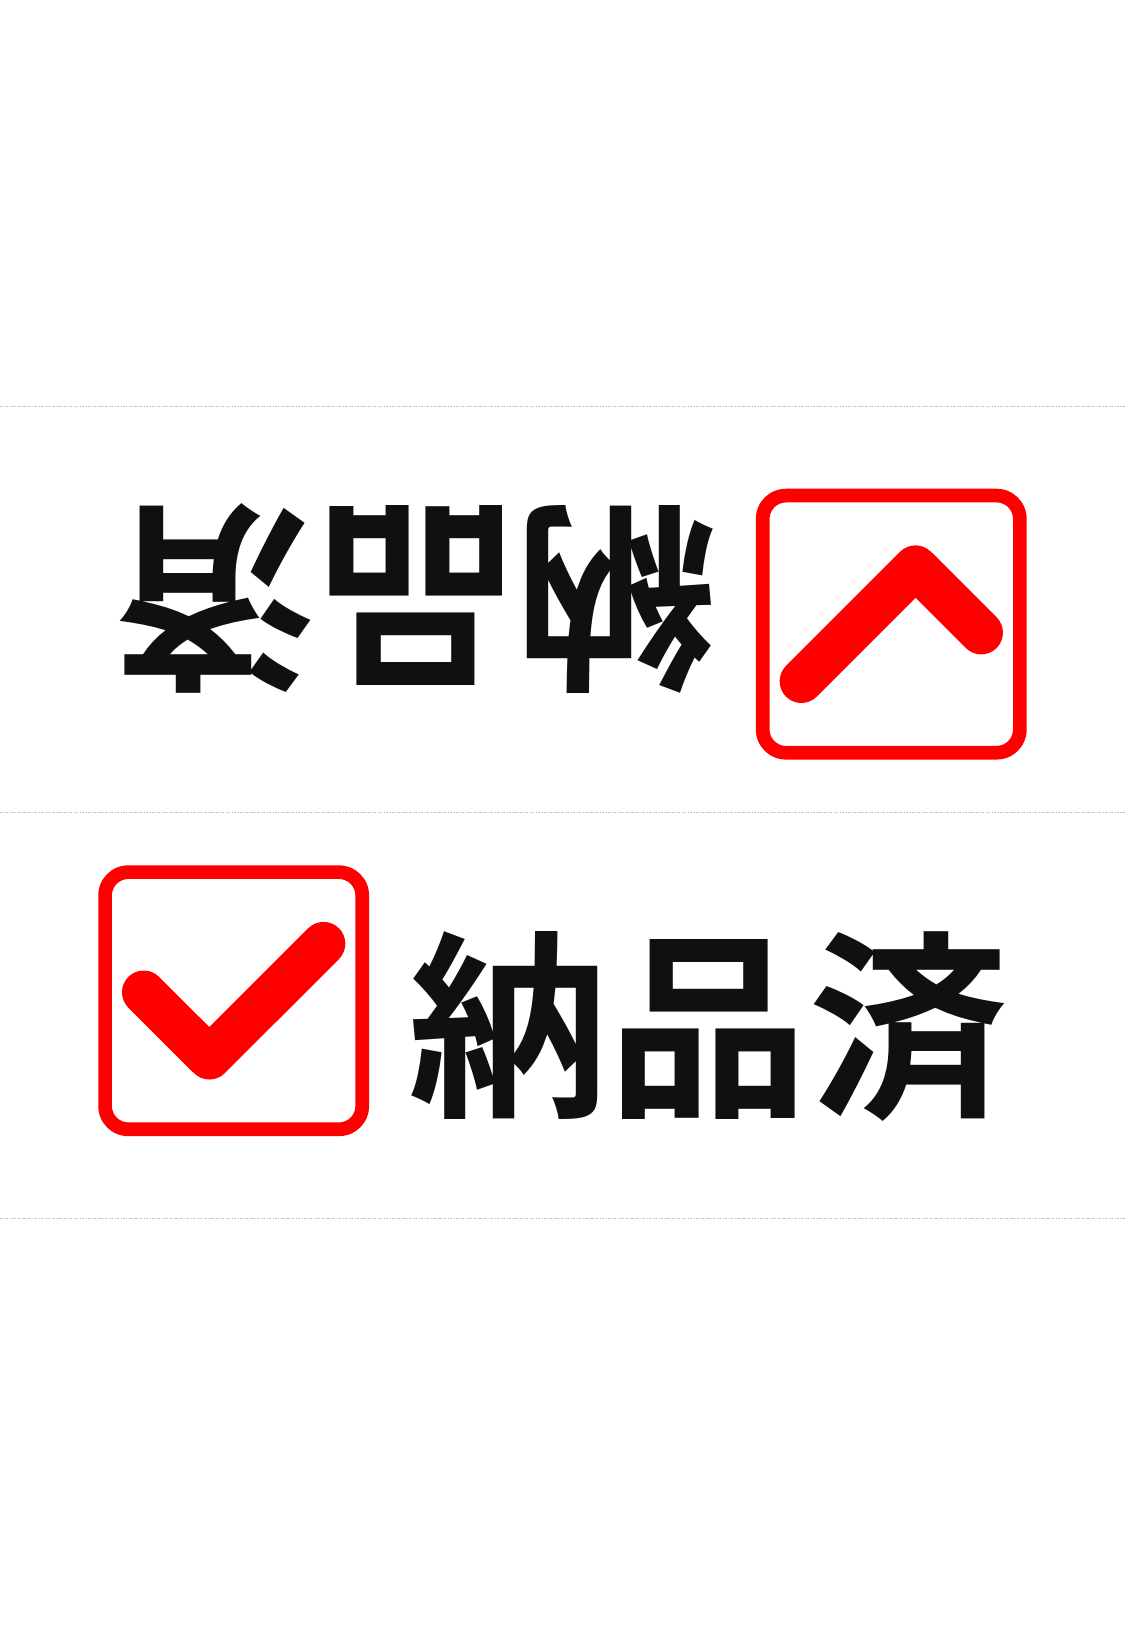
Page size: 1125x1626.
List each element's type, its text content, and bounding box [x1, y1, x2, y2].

text_box [97, 864, 371, 1138]
text_box 納品済 [393, 894, 1024, 1149]
text_box [754, 487, 1028, 761]
text_box 納品済 [101, 476, 732, 731]
